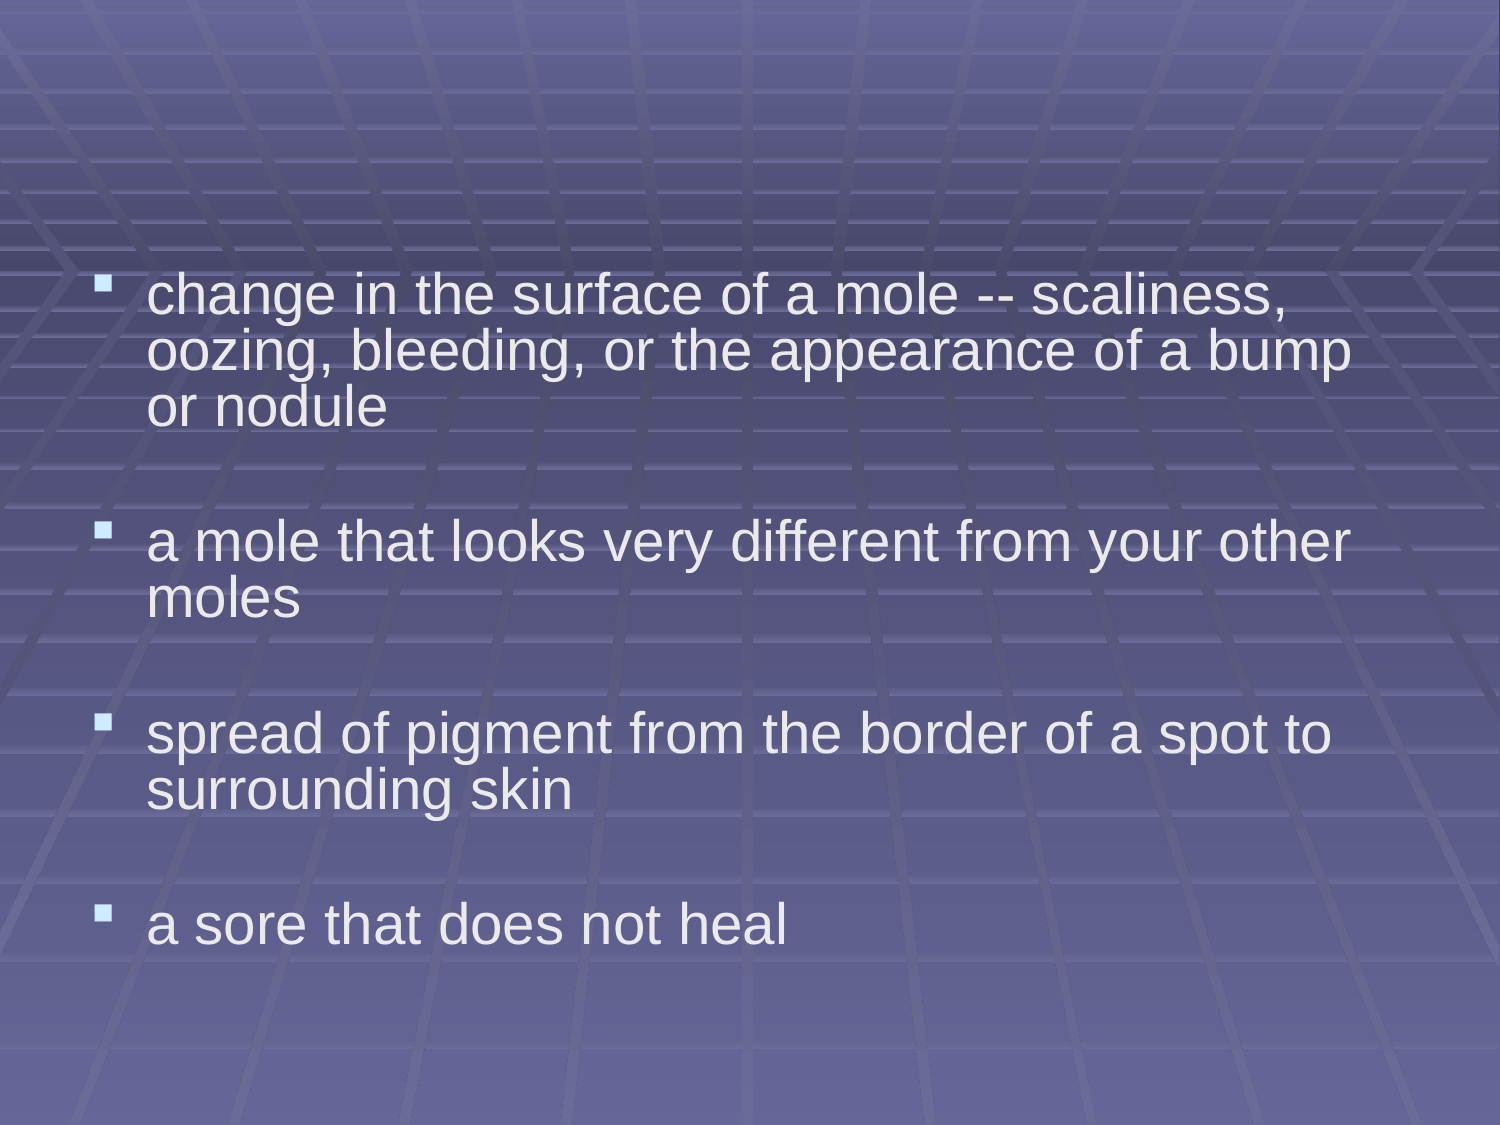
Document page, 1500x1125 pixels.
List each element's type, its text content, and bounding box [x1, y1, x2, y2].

list change in the surface of a mole -- scaliness, oozing, bleeding, or the appearance of a bump or nodule a mole that looks very different from your other moles spread of pigment from the border of a spot to surrounding skin a sore that does not heal [74, 261, 1425, 1001]
